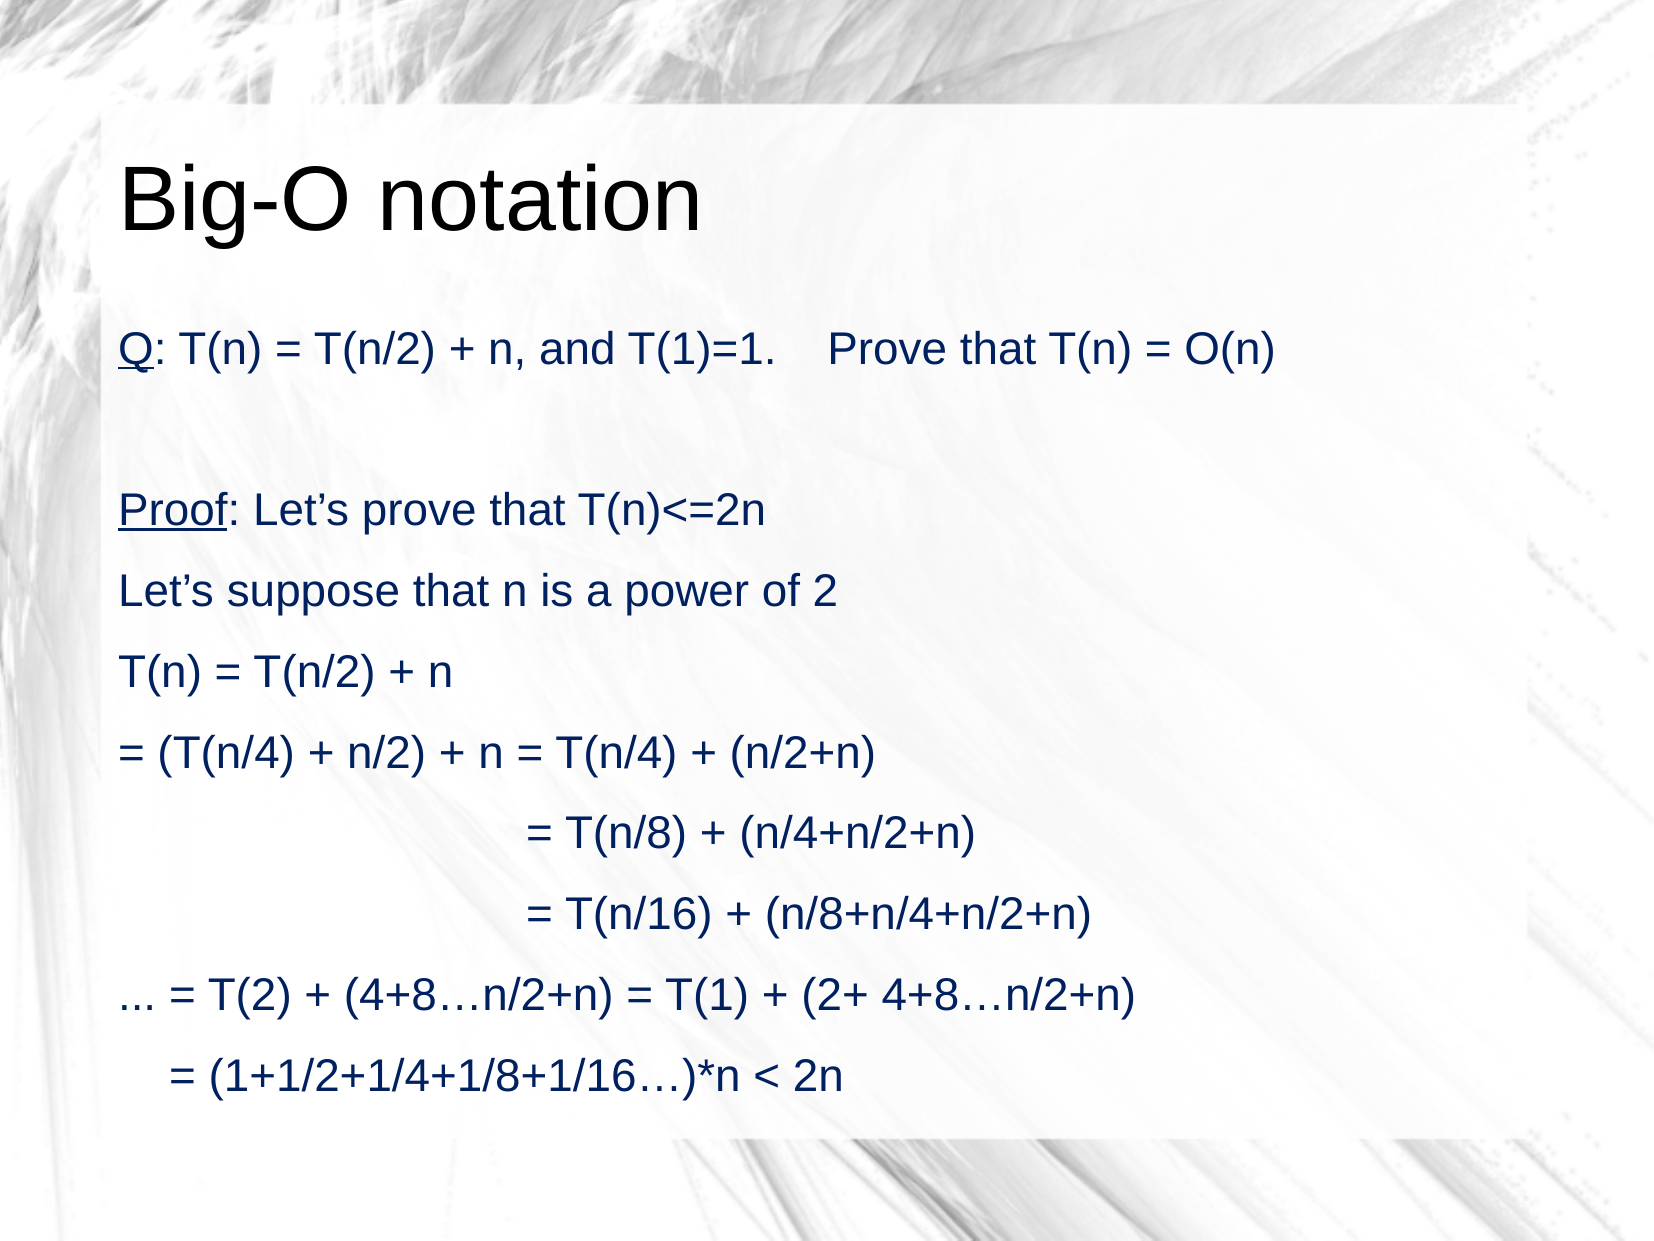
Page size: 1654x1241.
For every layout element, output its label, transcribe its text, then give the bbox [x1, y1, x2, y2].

list Q: T(n) = T(n/2) + n, and T(1)=1. Prove that T(n) = O(n) Proof: Let’s prove that T(n)<=2n Let’s suppose that n is a power of 2 T(n) = T(n/2) + n = (T(n/4) + n/2) + n = T(n/4) + (n/2+n) = T(n/8) + (n/4+n/2+n) = T(n/16) + (n/8+n/4+n/2+n) ... = T(2) + (4+8…n/2+n) = T(1) + (2+ 4+8…n/2+n) = (1+1/2+1/4+1/8+1/16…)*n < 2n [118, 319, 1571, 1109]
title Big-O notation [118, 93, 1506, 299]
picture [0, 0, 1654, 1241]
